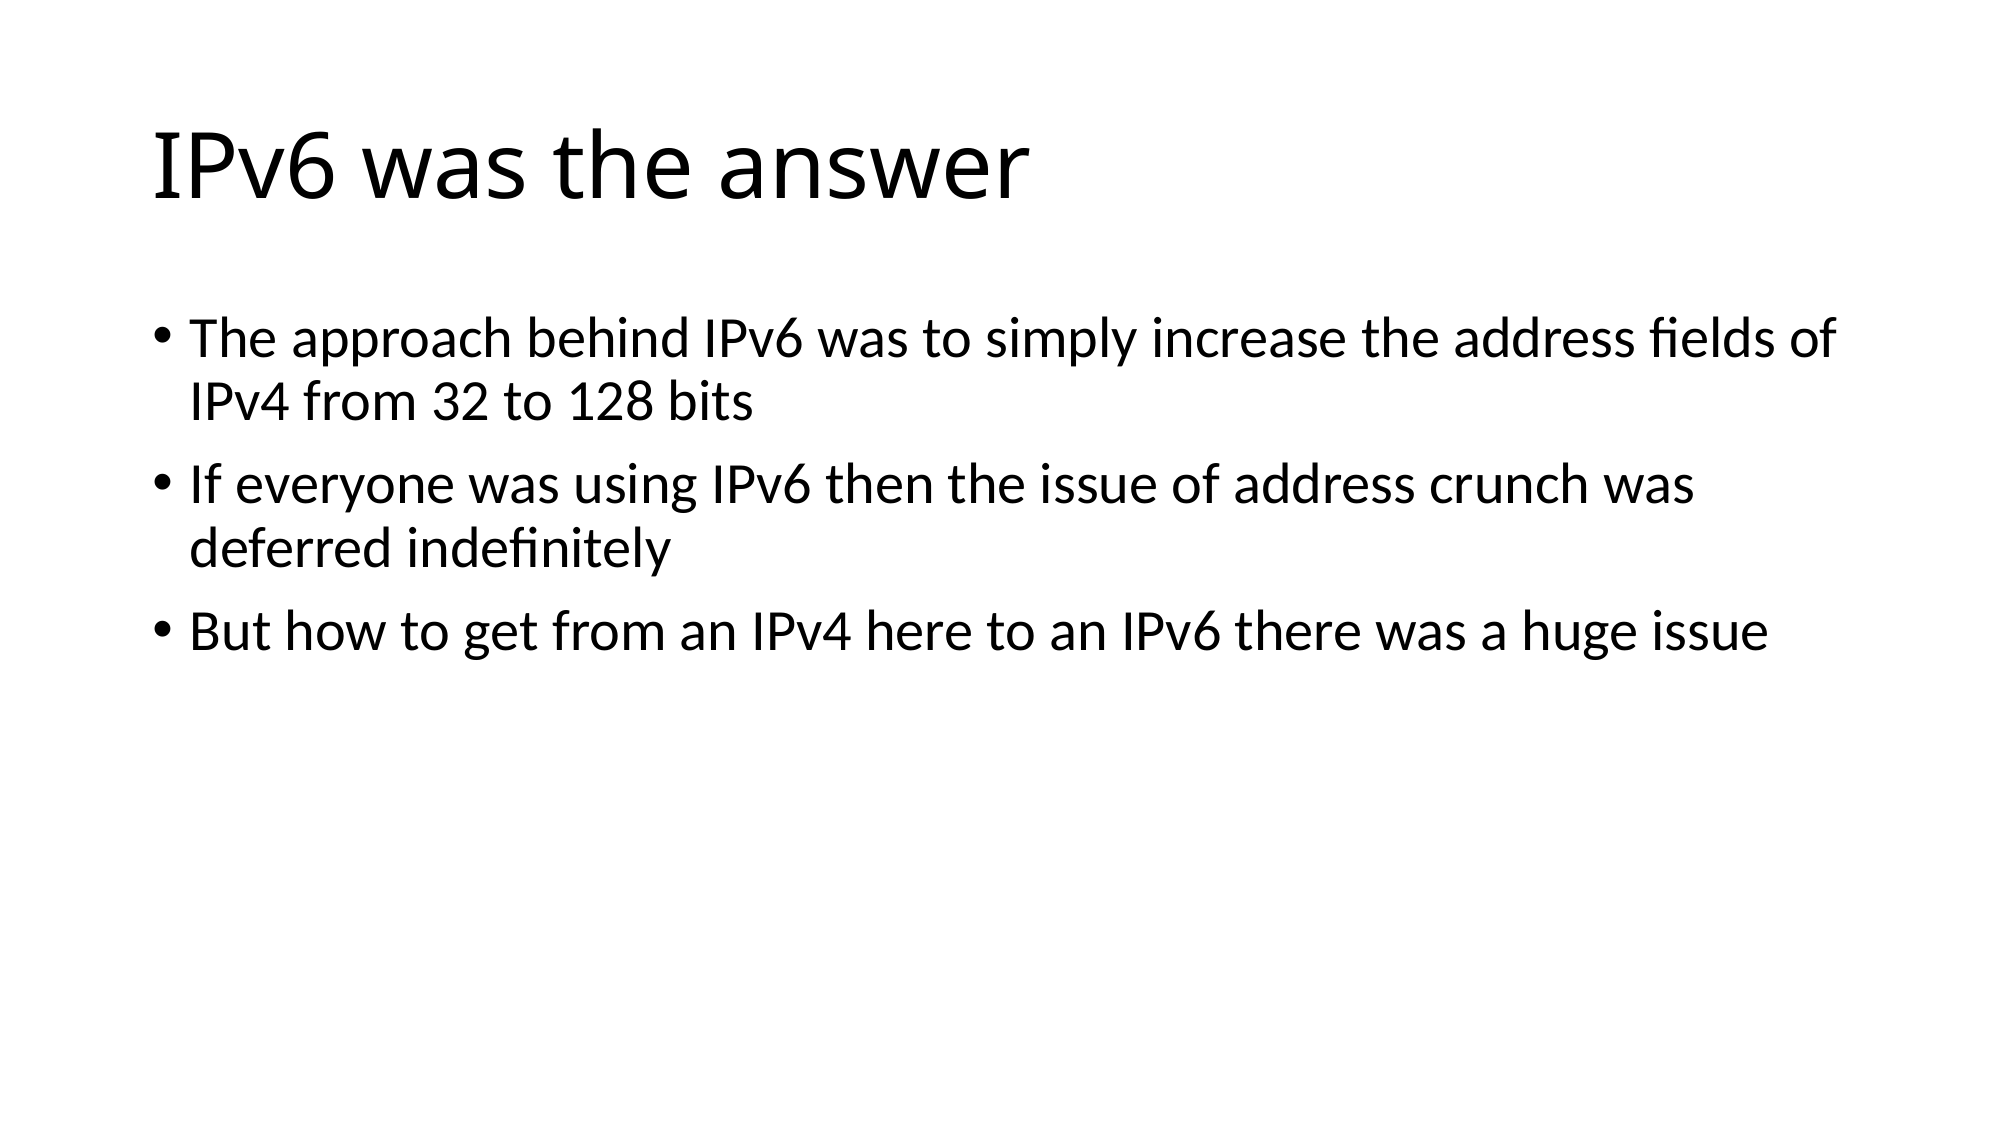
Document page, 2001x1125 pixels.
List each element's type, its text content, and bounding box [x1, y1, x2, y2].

title IPv6 was the answer [137, 59, 1863, 278]
list The approach behind IPv6 was to simply increase the address fields of IPv4 from 32 to 128 bits If everyone was using IPv6 then the issue of address crunch was deferred indefinitely But how to get from an IPv4 here to an IPv6 there was a huge issue [137, 299, 1863, 1014]
